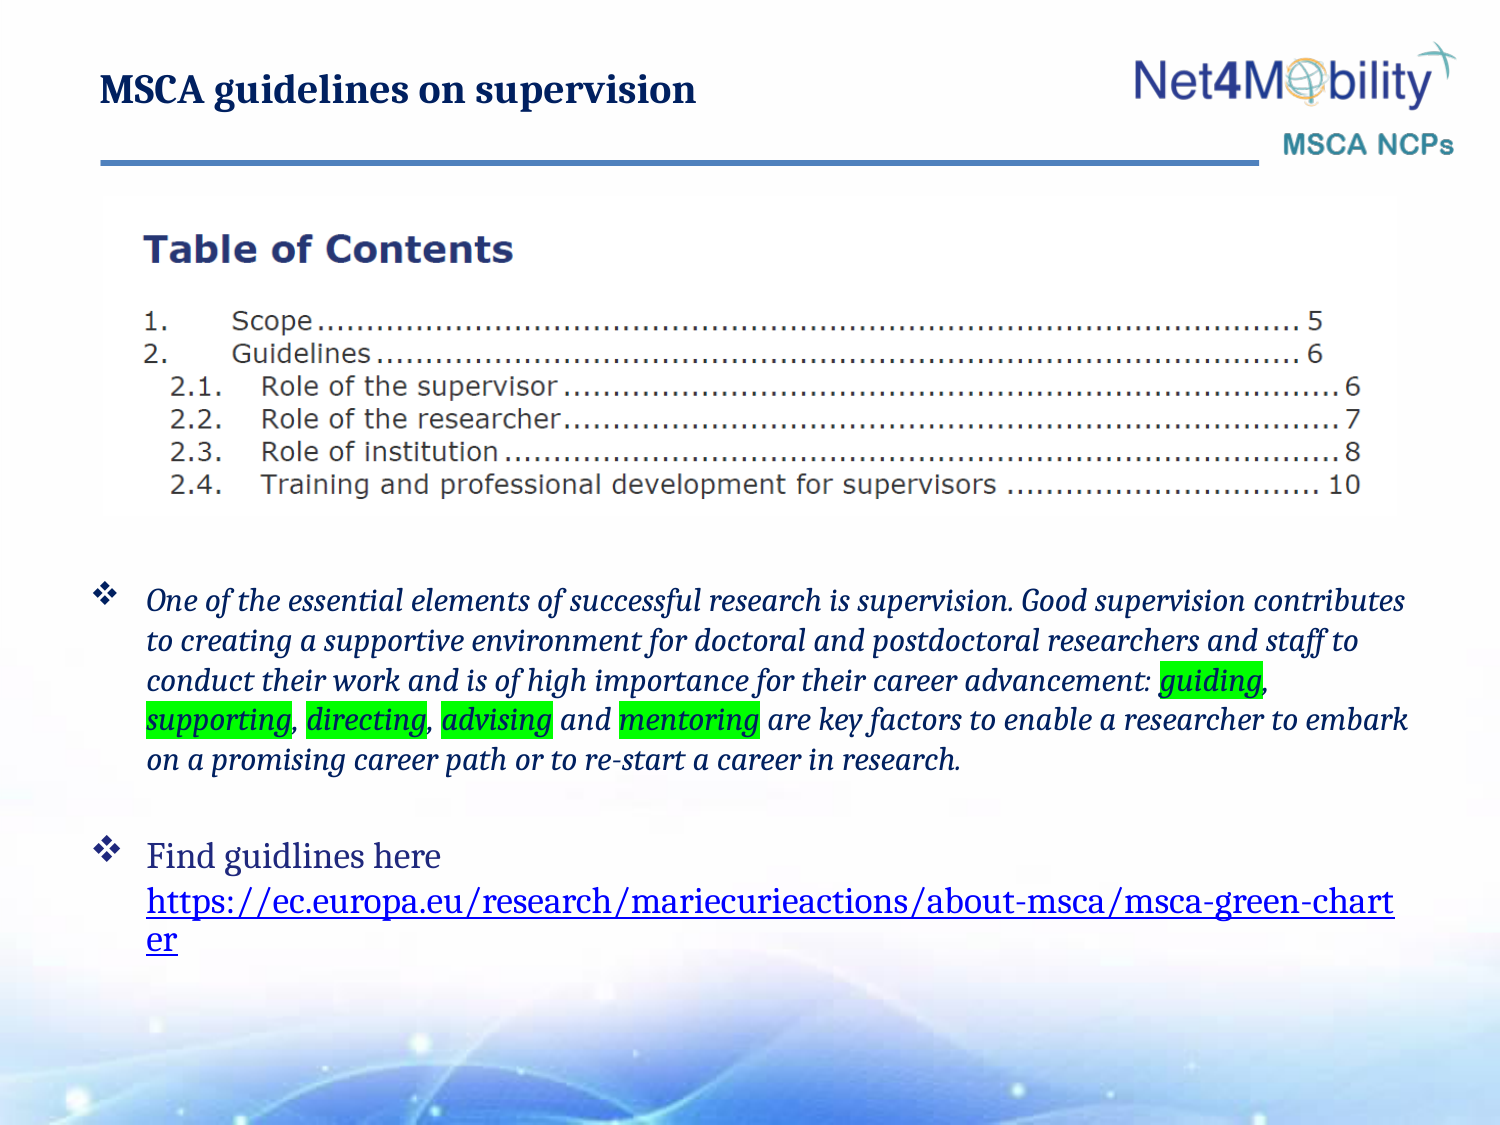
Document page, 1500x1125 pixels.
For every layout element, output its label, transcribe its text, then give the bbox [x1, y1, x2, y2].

list One of the essential elements of successful research is supervision. Good supervision contributes to creating a supportive environment for doctoral and postdoctoral researchers and staff to conduct their work and is of high importance for their career advancement: guiding, supporting, directing, advising and mentoring are key factors to enable a researcher to embark on a promising career path or to re-start a career in research. Find guidlines here https://ec.europa.eu/research/mariecurieactions/about-msca/msca-green-charter [75, 262, 1425, 1005]
picture [0, 0, 1500, 1125]
title MSCA guidelines on supervision [75, 30, 1093, 144]
